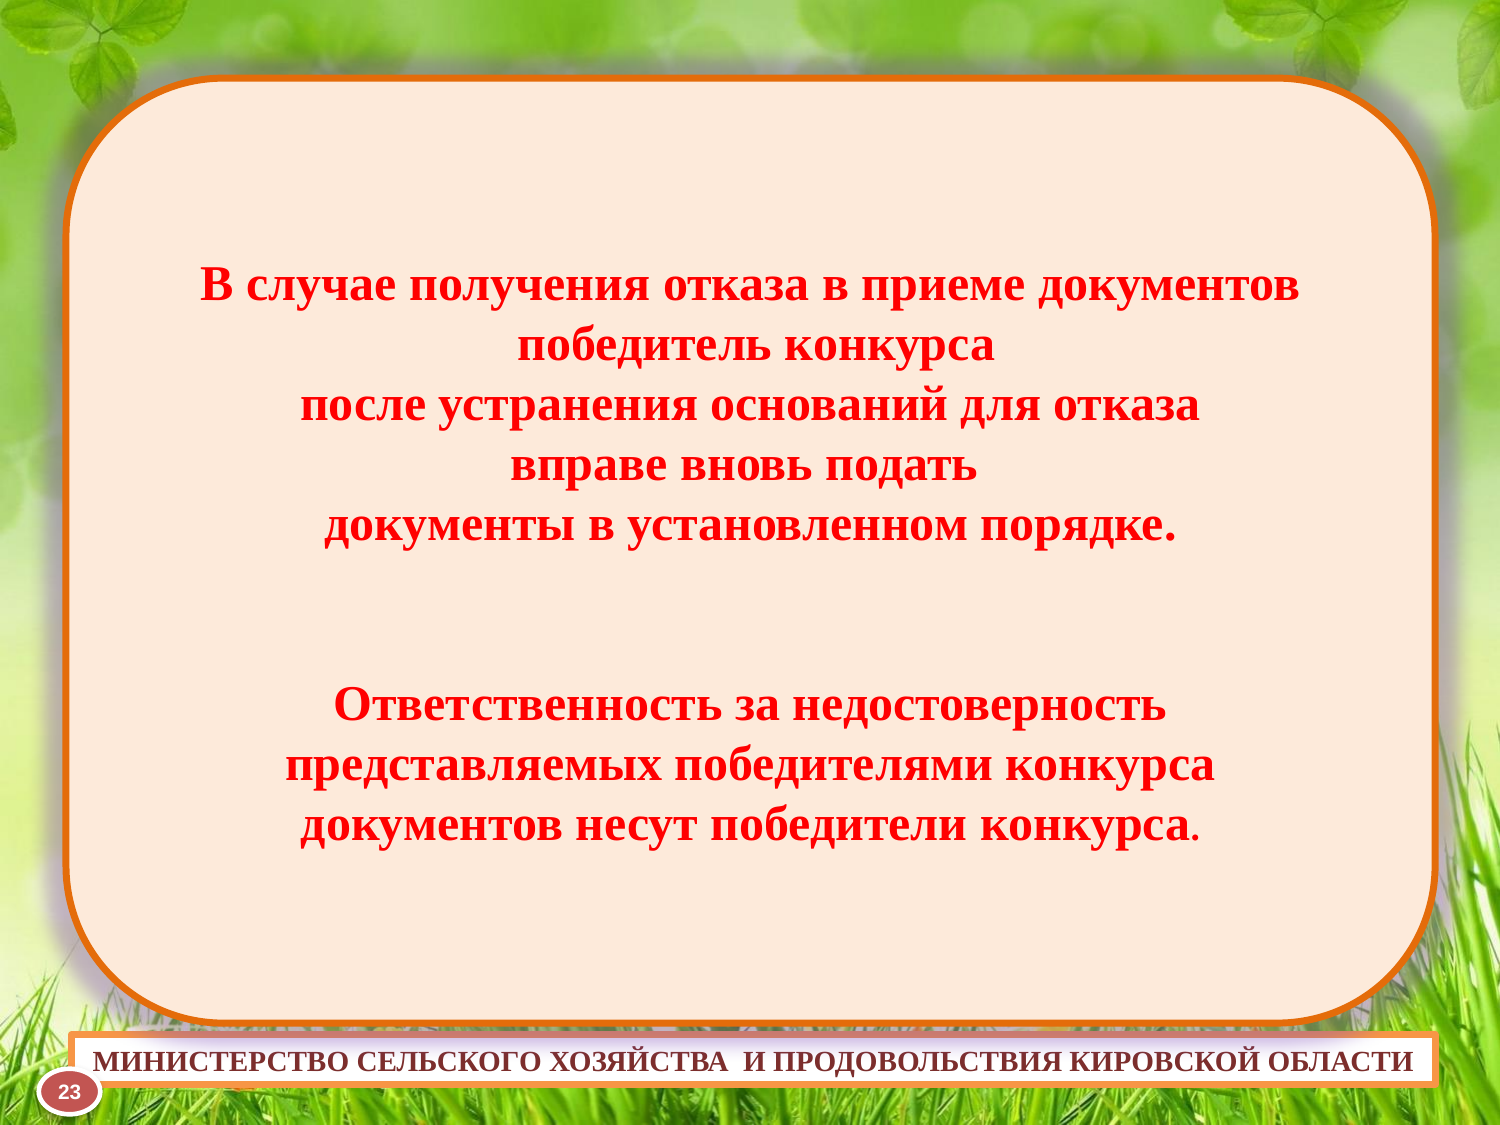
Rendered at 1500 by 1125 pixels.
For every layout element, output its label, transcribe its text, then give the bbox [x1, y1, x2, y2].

picture [0, 0, 1500, 1125]
text_box 23 [35, 1065, 104, 1118]
text_box В случае получения отказа в приеме документов победитель конкурса после устранения оснований для отказа вправе вновь подать документы в установленном порядке. Ответственность за недостоверность представляемых победителями конкурса документов несут победители конкурса. [62, 74, 1439, 1027]
text_box МИНИСТЕРСТВО СЕЛЬСКОГО ХОЗЯЙСТВА И ПРОДОВОЛЬСТВИЯ КИРОВСКОЙ ОБЛАСТИ [68, 1031, 1439, 1088]
